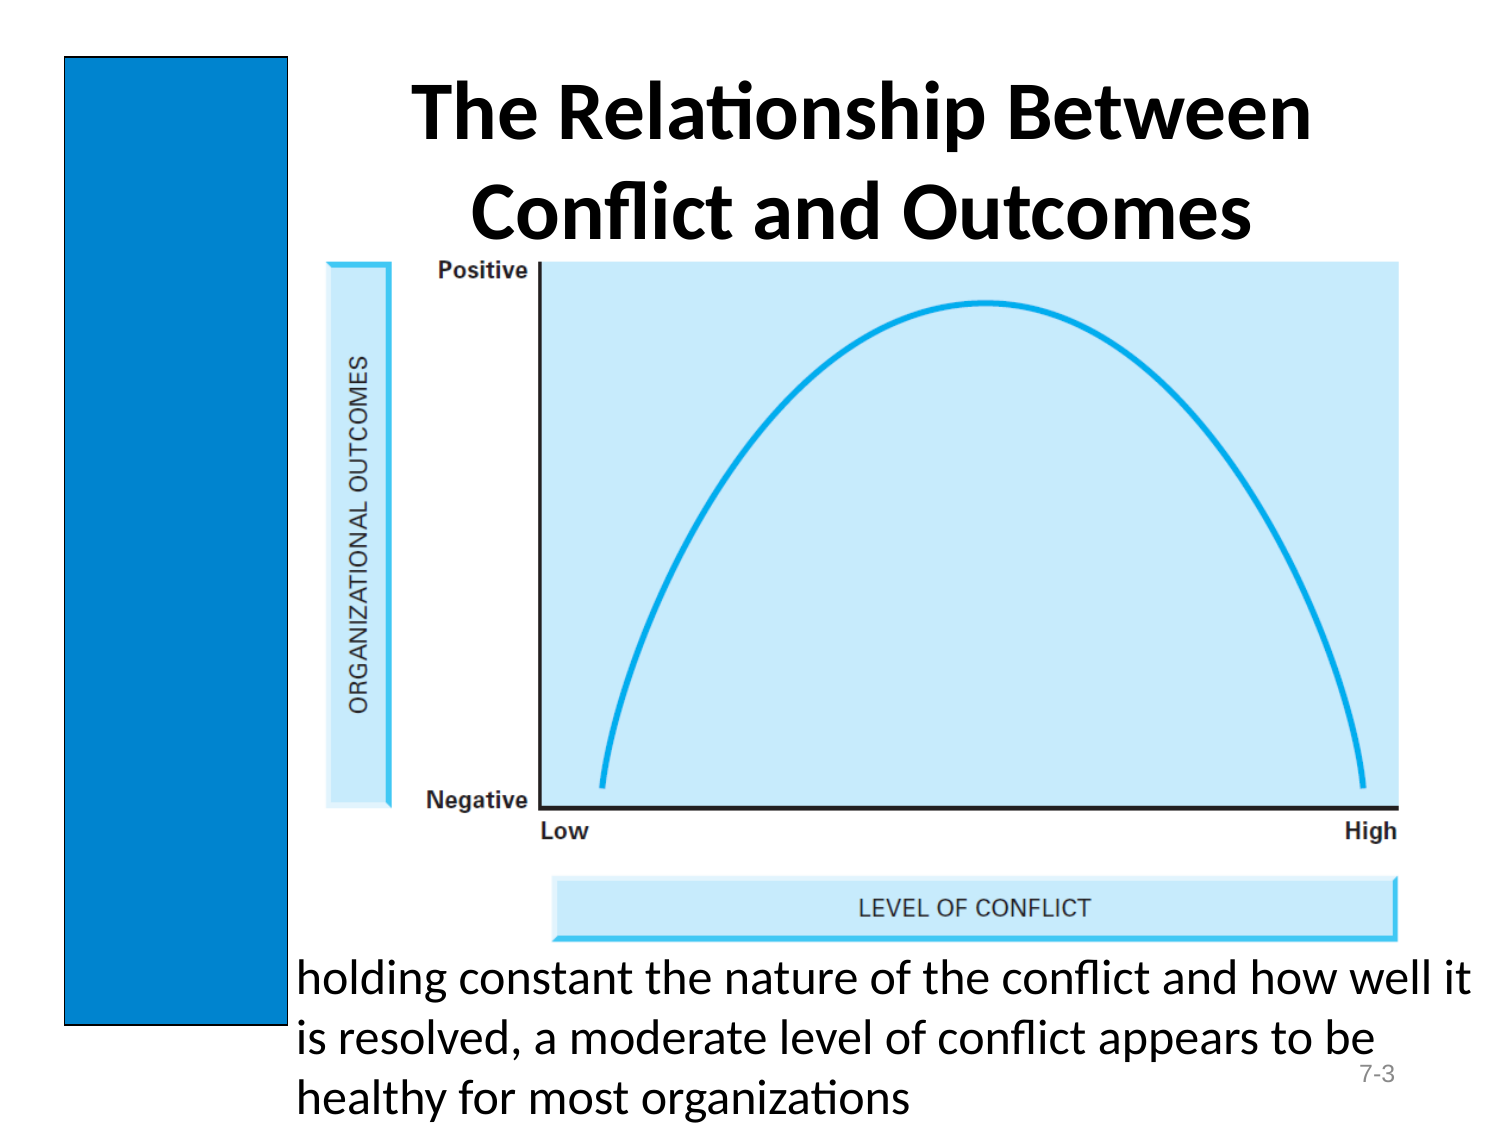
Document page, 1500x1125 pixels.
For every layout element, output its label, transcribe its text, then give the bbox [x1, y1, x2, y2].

title The Relationship Between Conflict and Outcomes [300, 37, 1425, 275]
text_box holding constant the nature of the conflict and how well it is resolved, a moderate level of conflict appears to be healthy for most organizations [281, 937, 1500, 1125]
picture [318, 257, 1407, 951]
text_box [64, 56, 288, 1025]
